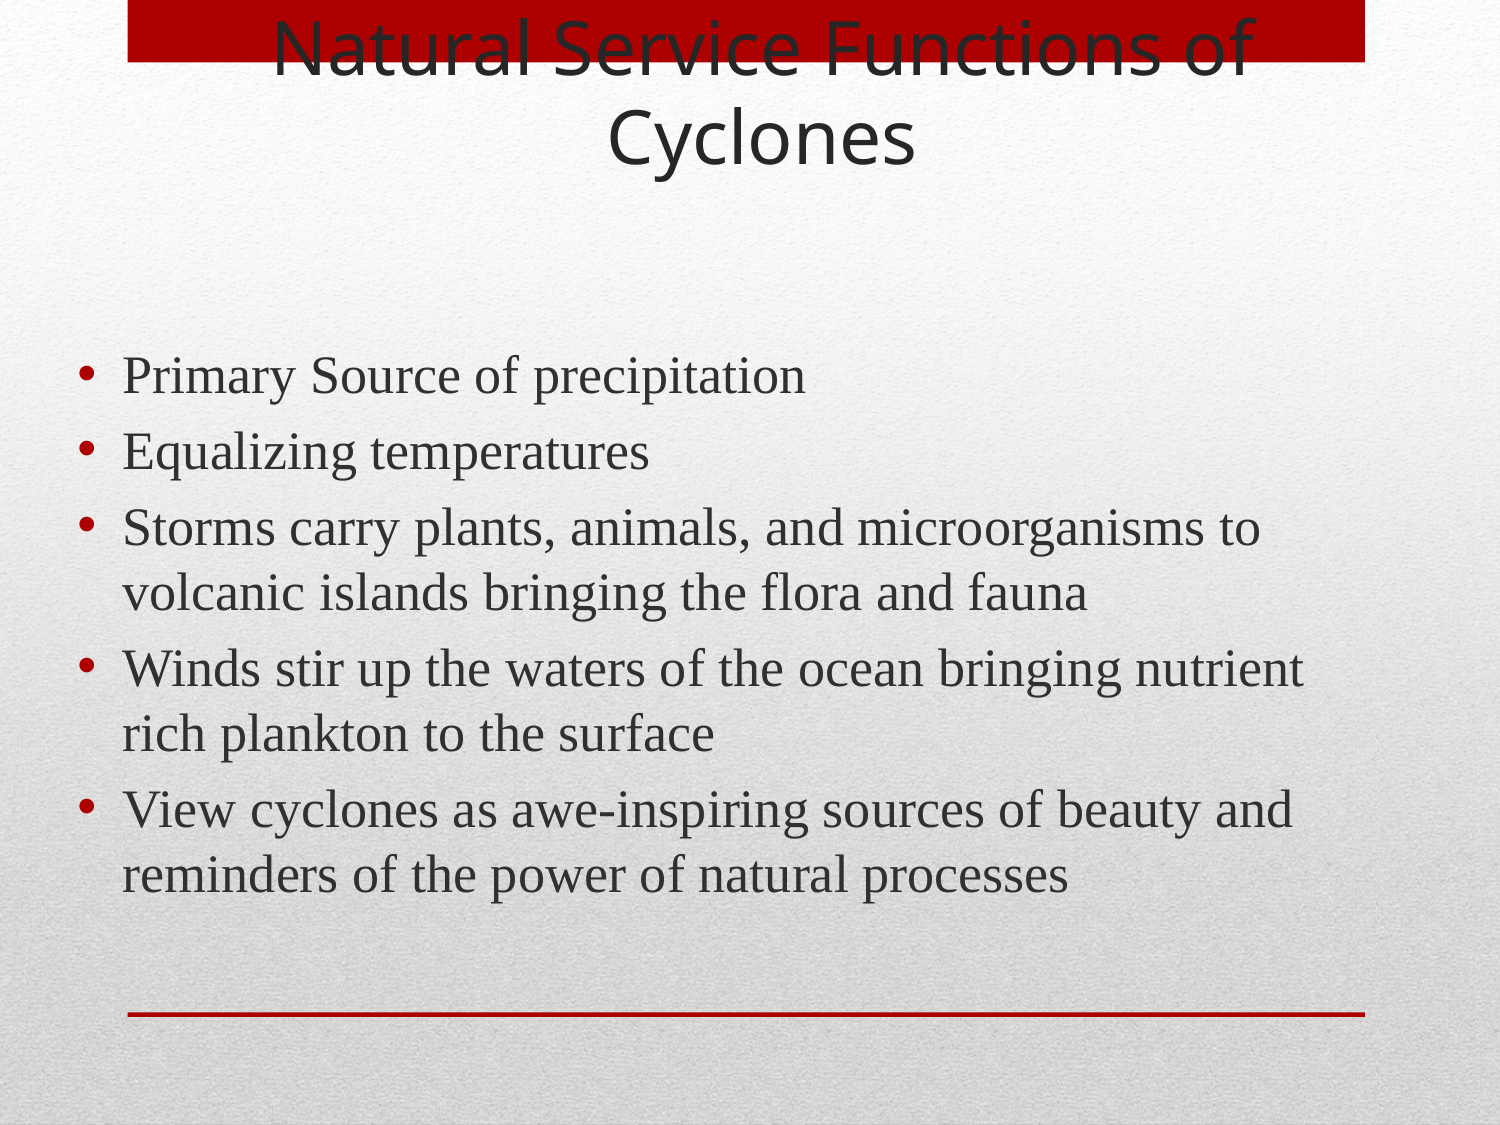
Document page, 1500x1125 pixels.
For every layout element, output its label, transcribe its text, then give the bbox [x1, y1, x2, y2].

title Natural Service Functions of Cyclones [112, 62, 1413, 188]
list Primary Source of precipitation Equalizing temperatures Storms carry plants, animals, and microorganisms to volcanic islands bringing the flora and fauna Winds stir up the waters of the ocean bringing nutrient rich plankton to the surface View cyclones as awe-inspiring sources of beauty and reminders of the power of natural processes [62, 237, 1400, 1006]
